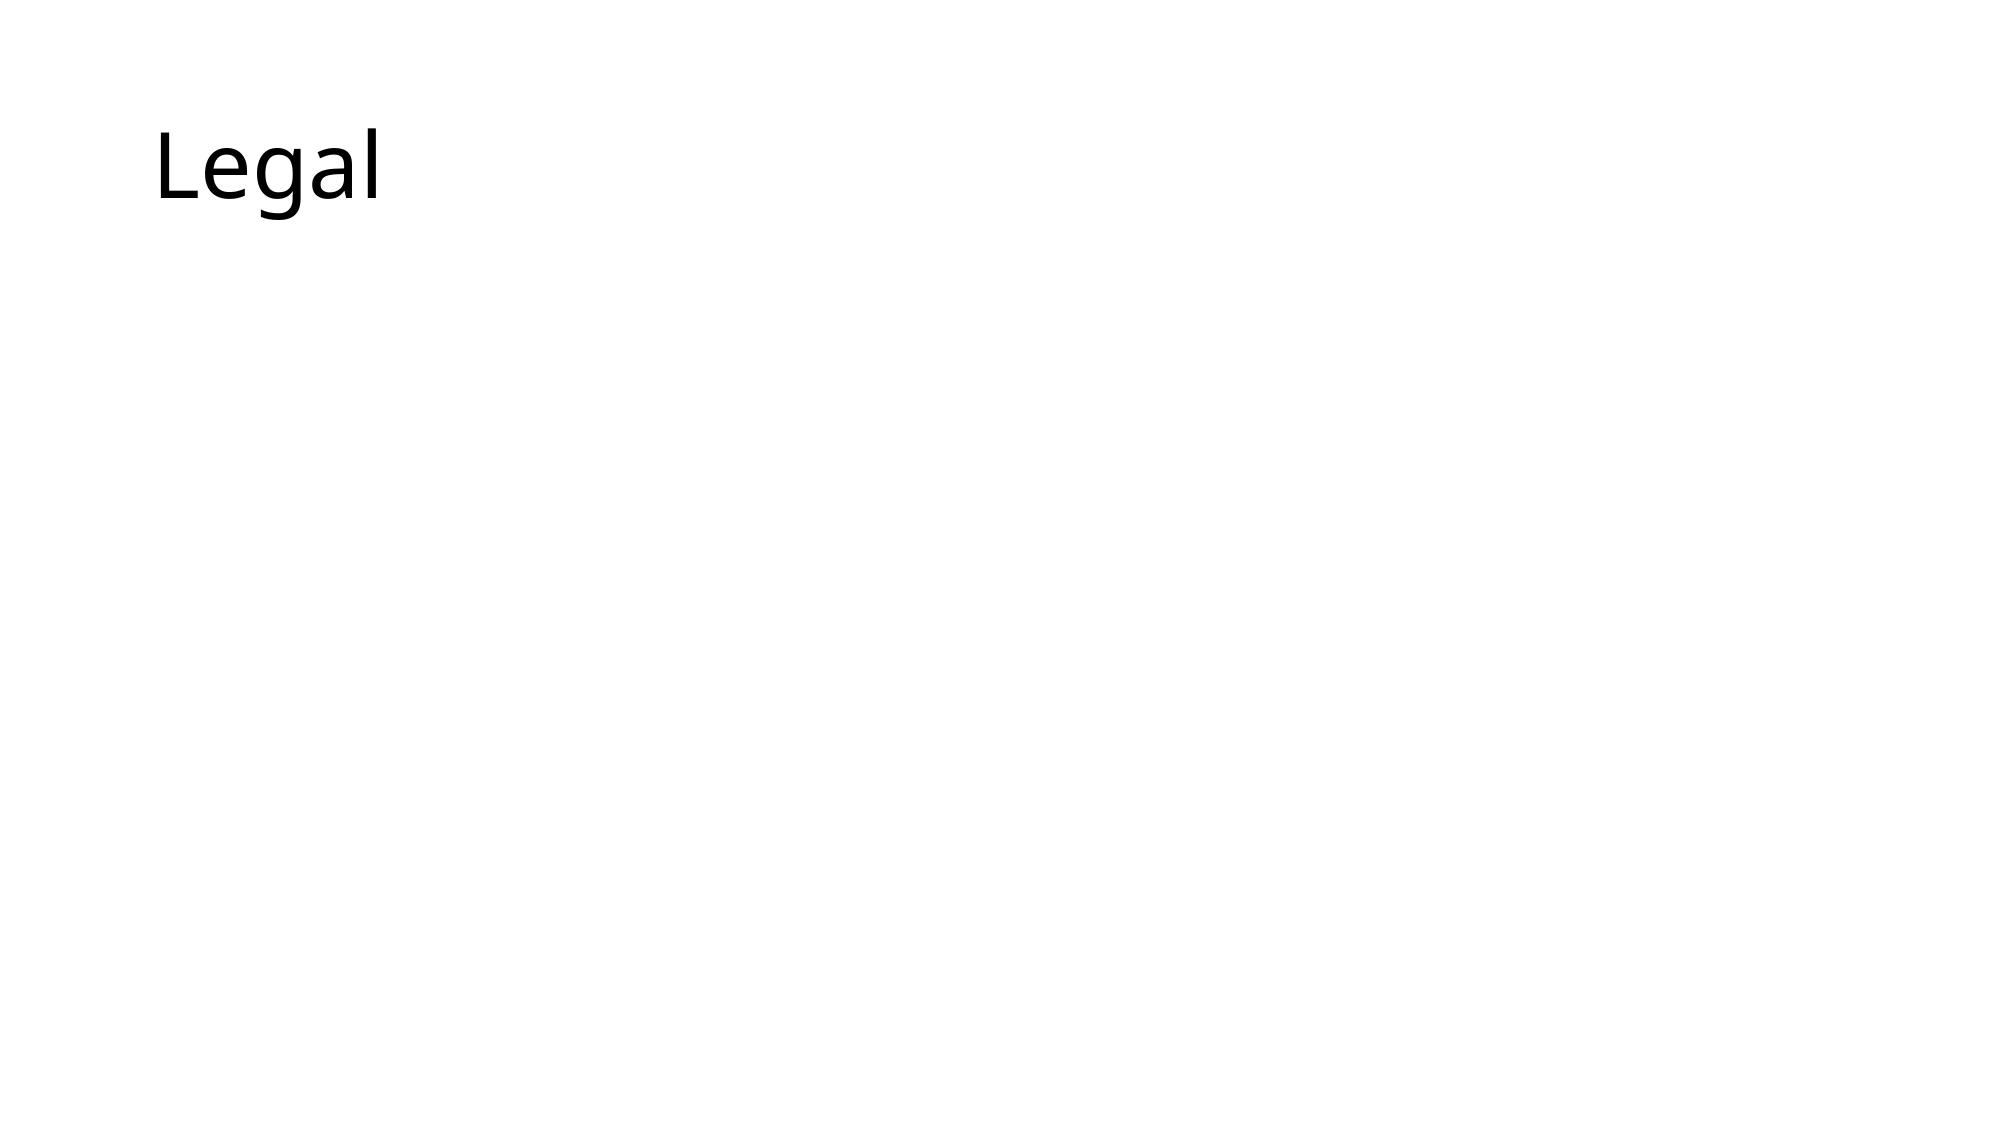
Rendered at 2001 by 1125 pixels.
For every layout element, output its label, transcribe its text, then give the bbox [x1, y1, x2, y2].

title Legal [137, 59, 1863, 278]
